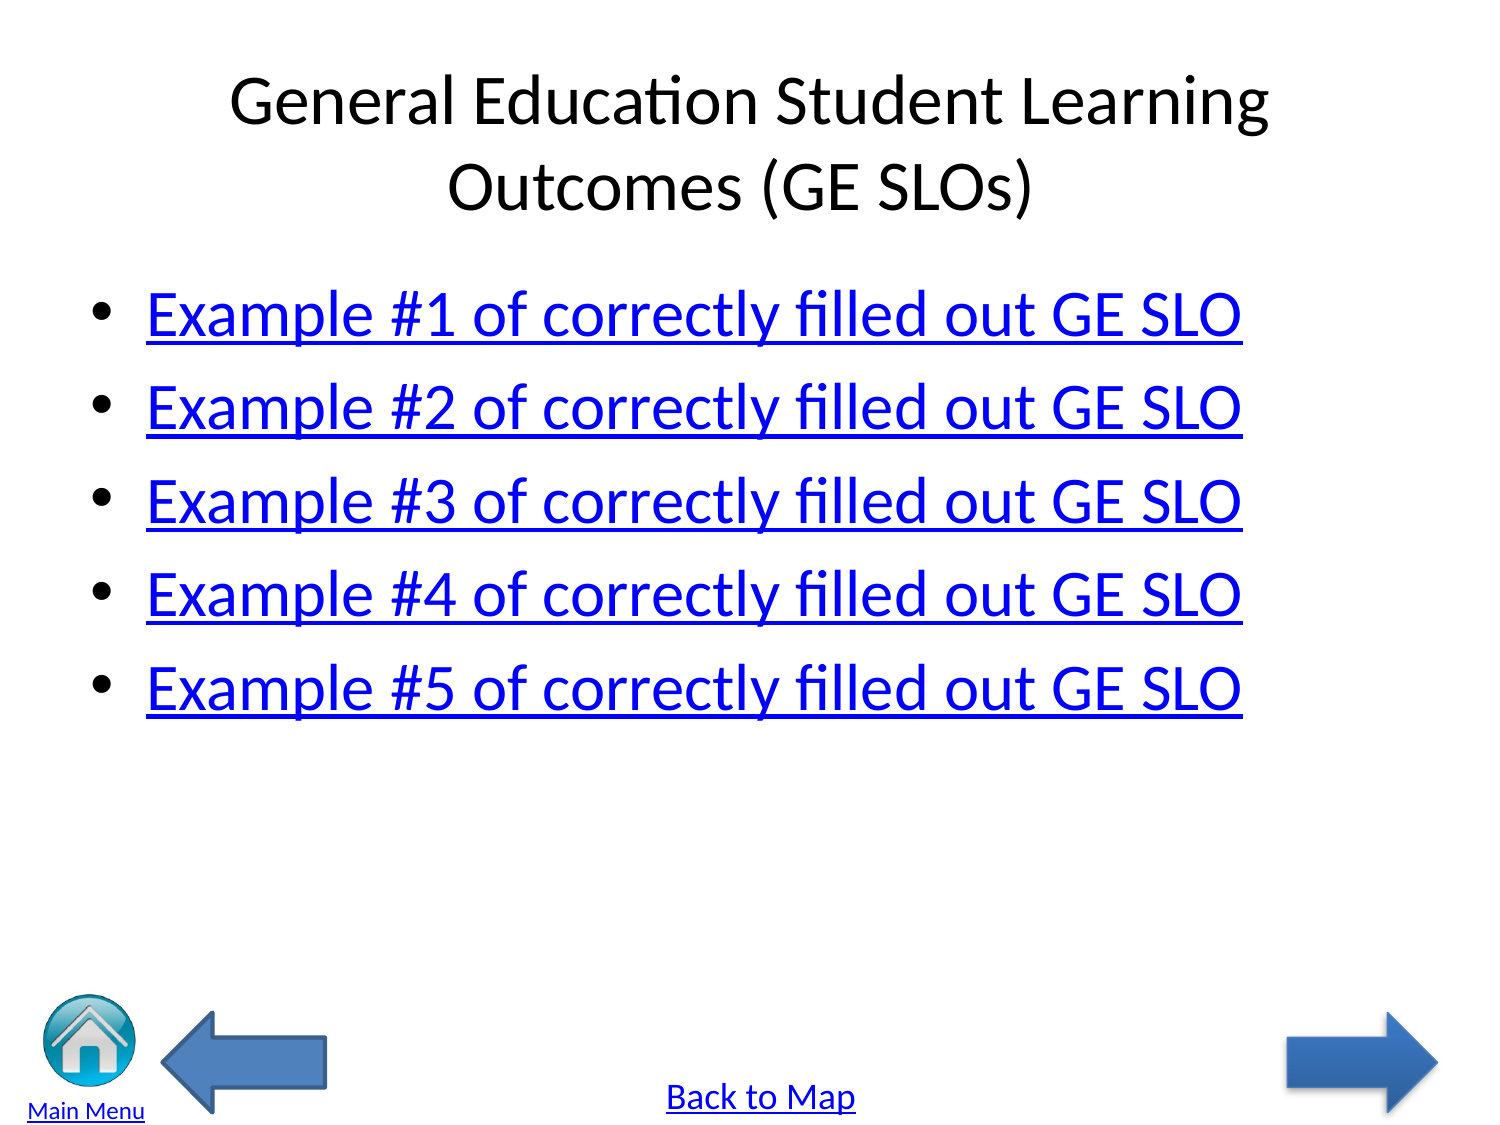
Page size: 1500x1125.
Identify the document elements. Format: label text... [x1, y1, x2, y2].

text_box Back to Map [651, 1064, 871, 1125]
picture [37, 987, 141, 1091]
title General Education Student Learning Outcomes (GE SLOs) [75, 45, 1425, 233]
list Example #1 of correctly filled out GE SLO Example #2 of correctly filled out GE SLO Example #3 of correctly filled out GE SLO Example #4 of correctly filled out GE SLO Example #5 of correctly filled out GE SLO [75, 262, 1425, 1005]
